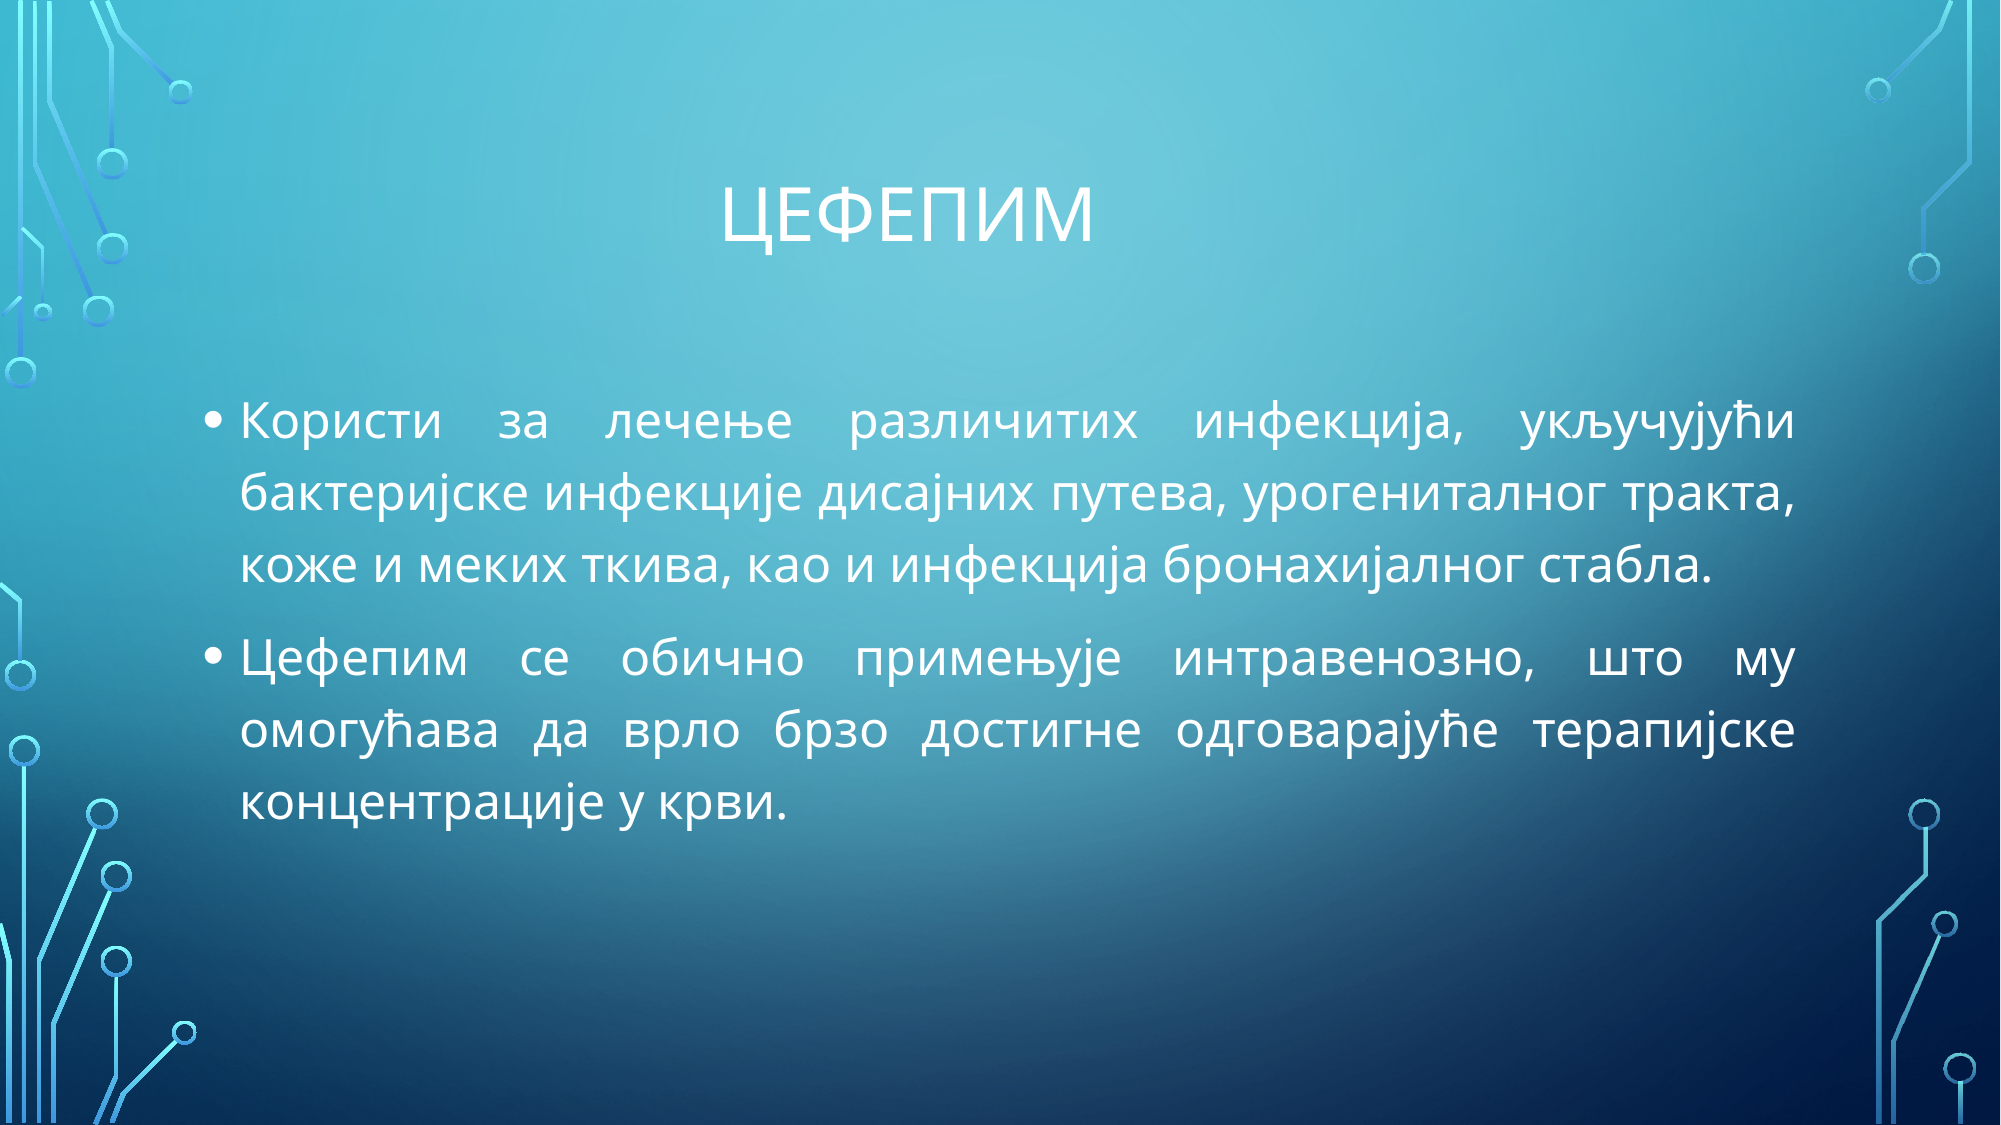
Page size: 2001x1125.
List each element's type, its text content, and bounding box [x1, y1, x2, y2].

title Цефепим [189, 159, 1627, 276]
list Користи за лечење различитих инфекција, укључујући бактеријске инфекције дисајних путева, урогениталног тракта, коже и меких ткива, као и инфекција бронахијалног стабла. Цефепим се обично примењује интравенозно, што му омогућава да врло брзо достигне одговарајуће терапијске концентрације у крви. [187, 369, 1813, 950]
